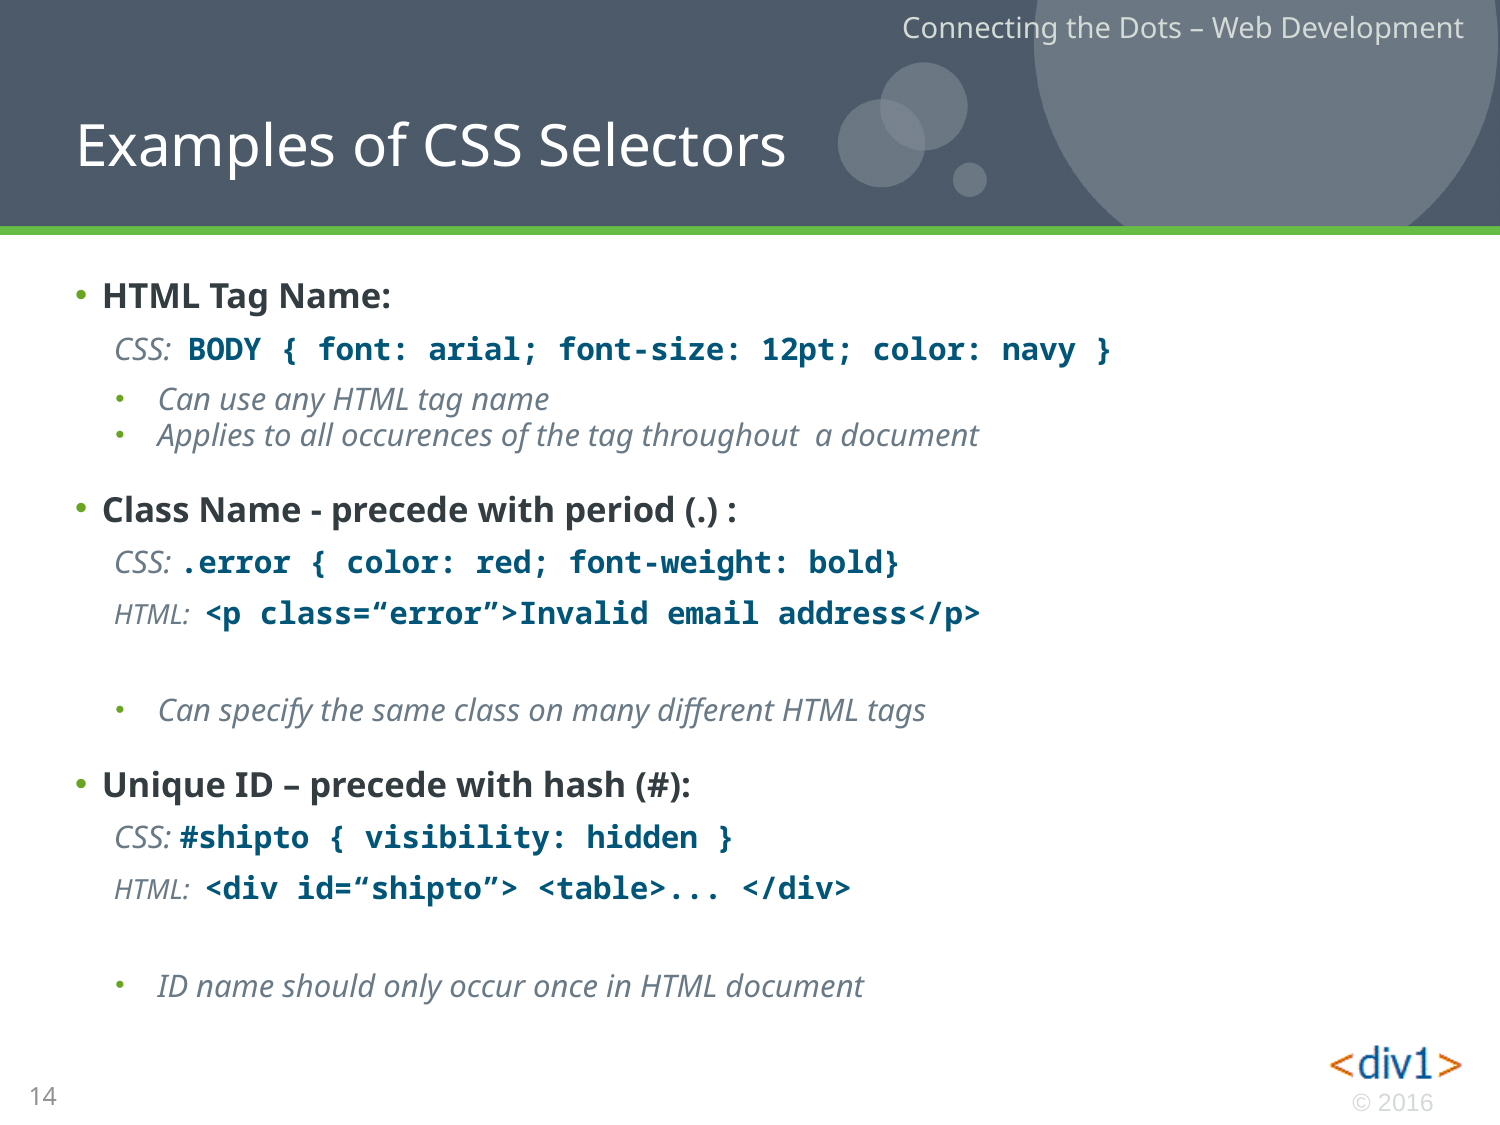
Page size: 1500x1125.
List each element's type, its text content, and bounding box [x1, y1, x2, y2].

picture [1325, 1030, 1468, 1098]
picture [0, 0, 1500, 235]
list HTML Tag Name: CSS: BODY { font: arial; font-size: 12pt; color: navy } Can use any HTML tag name Applies to all occurences of the tag throughout a document Class Name - precede with period (.) : CSS: .error { color: red; font-weight: bold} HTML: <p class=“error”>Invalid email address</p> Can specify the same class on many different HTML tags Unique ID – precede with hash (#): CSS: #shipto { visibility: hidden } HTML: <div id=“shipto”> <table>... </div> ID name should only occur once in HTML document [74, 274, 1426, 1019]
title Examples of CSS Selectors [74, 72, 1426, 215]
